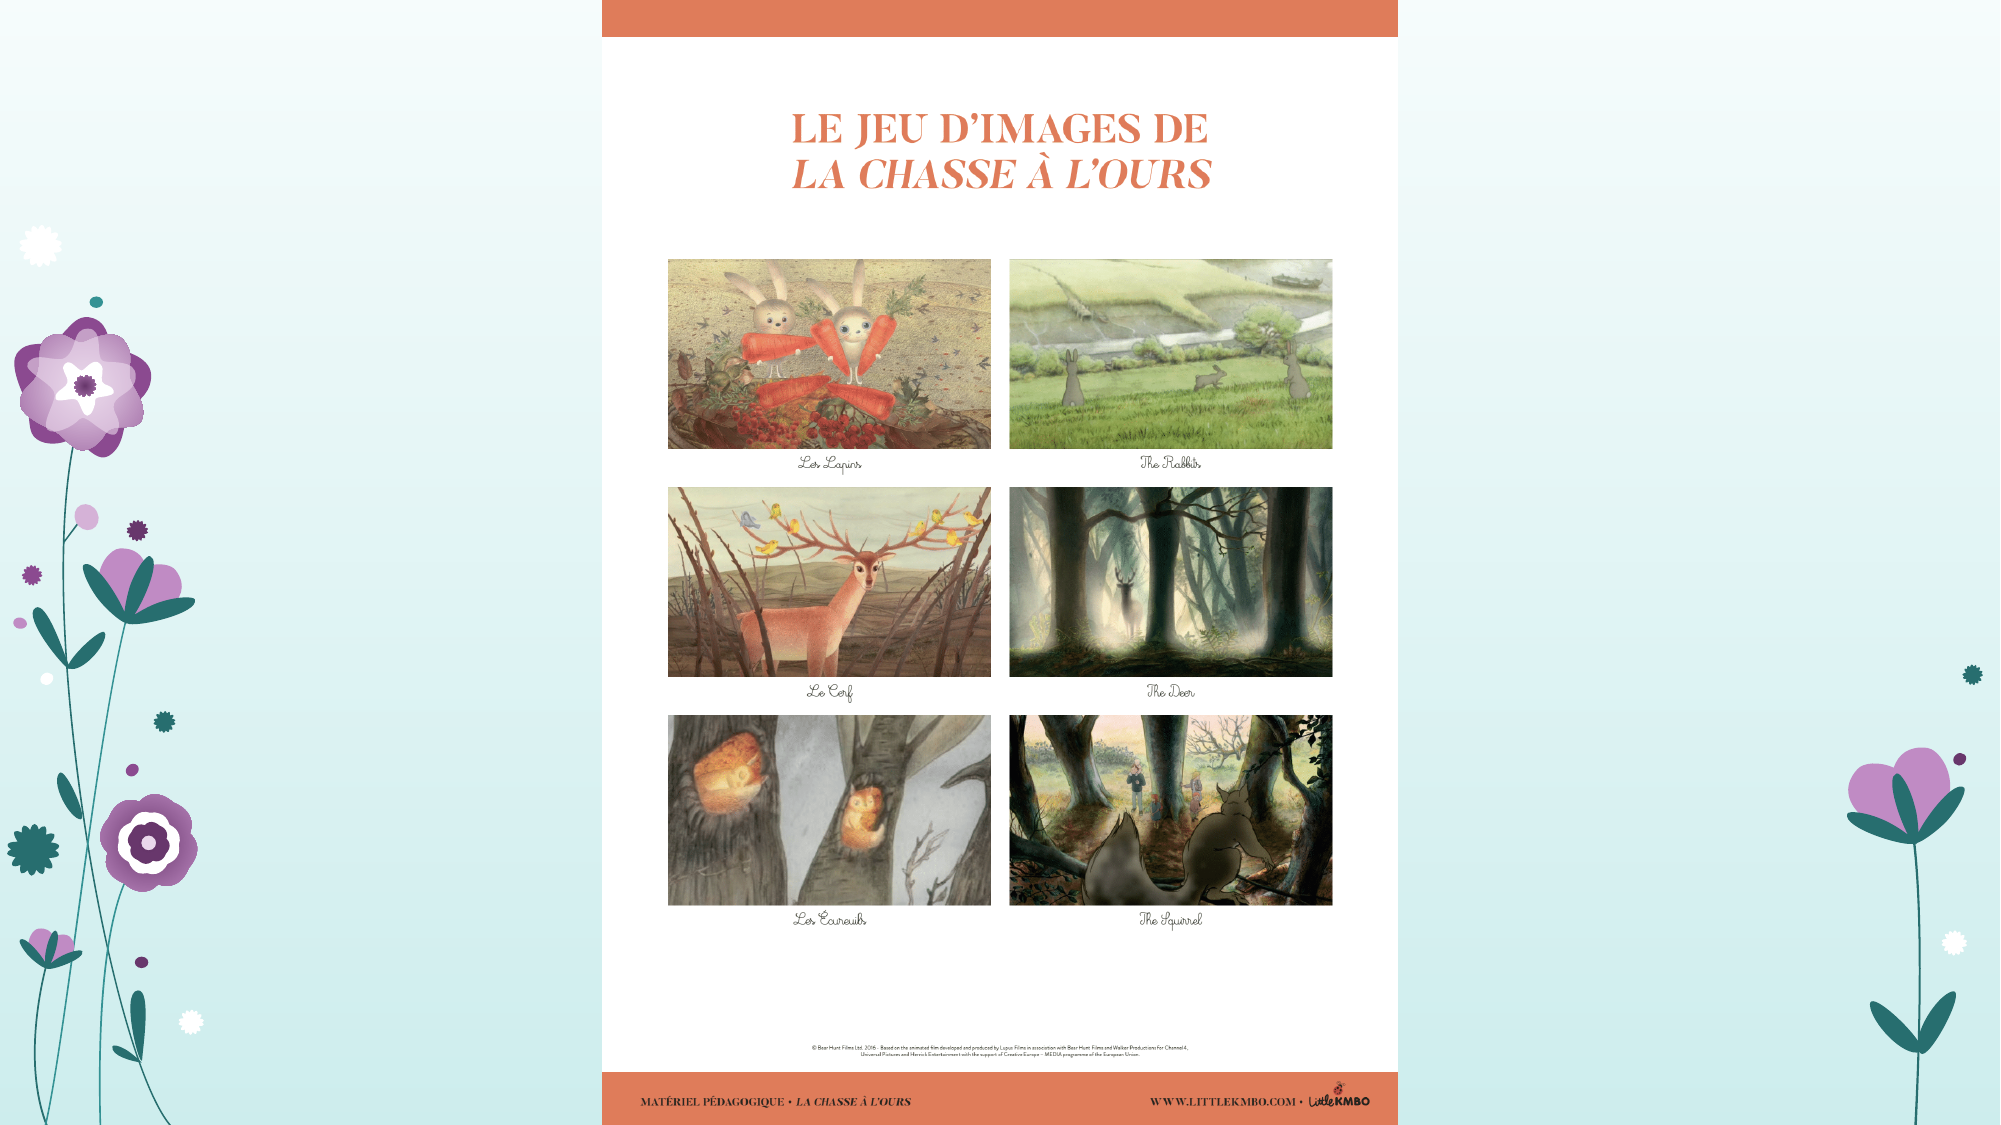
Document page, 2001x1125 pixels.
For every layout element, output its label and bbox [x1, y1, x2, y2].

picture [601, 0, 1398, 1125]
